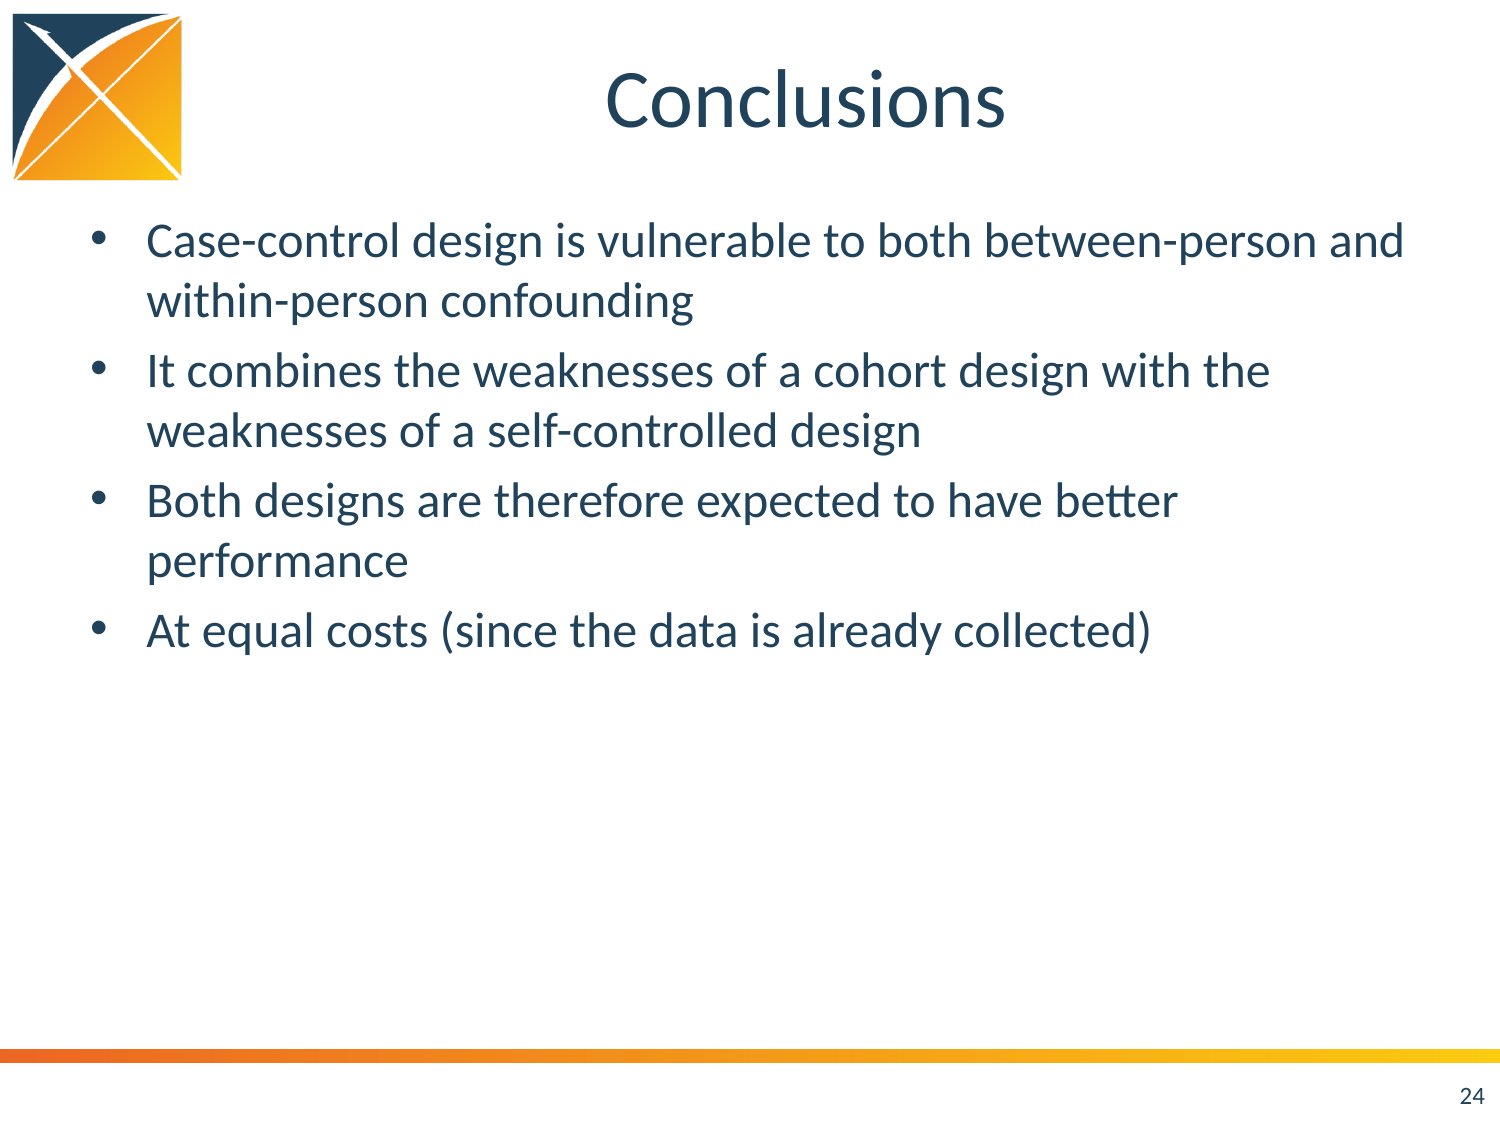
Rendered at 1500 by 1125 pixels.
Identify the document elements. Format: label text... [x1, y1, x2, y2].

title Conclusions [187, 24, 1425, 163]
slide_number 24 [1149, 1065, 1500, 1125]
list Case-control design is vulnerable to both between-person and within-person confounding It combines the weaknesses of a cohort design with the weaknesses of a self-controlled design Both designs are therefore expected to have better performance At equal costs (since the data is already collected) [75, 200, 1425, 1005]
picture [0, 0, 206, 200]
